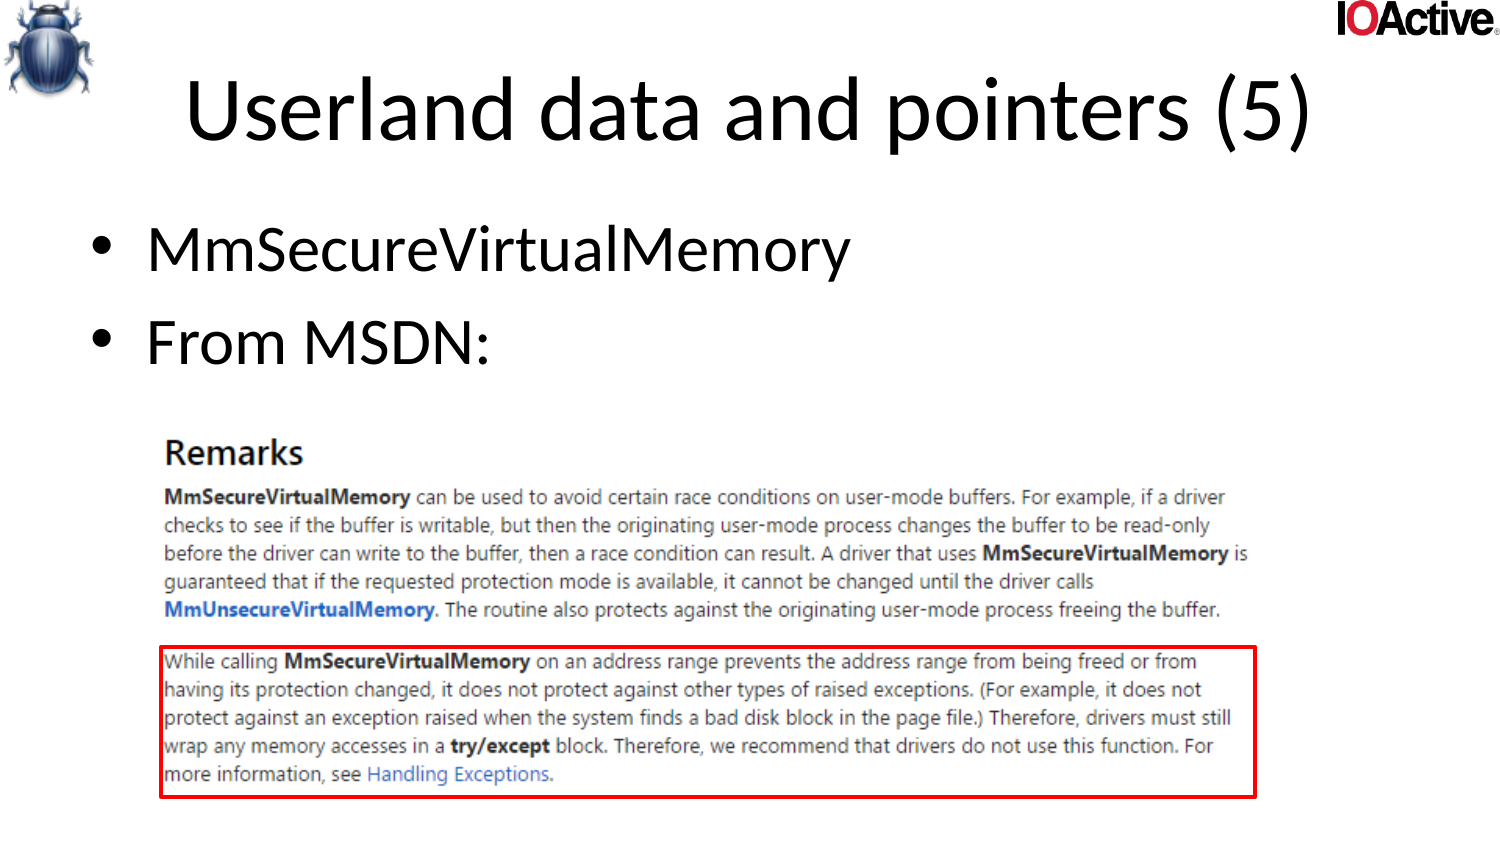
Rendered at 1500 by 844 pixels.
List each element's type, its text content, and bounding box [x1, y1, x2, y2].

title Userland data and pointers (5) [75, 33, 1425, 175]
picture [161, 434, 1256, 797]
picture [1337, 0, 1500, 36]
list MmSecureVirtualMemory From MSDN: [75, 196, 1425, 754]
picture [0, 0, 101, 101]
